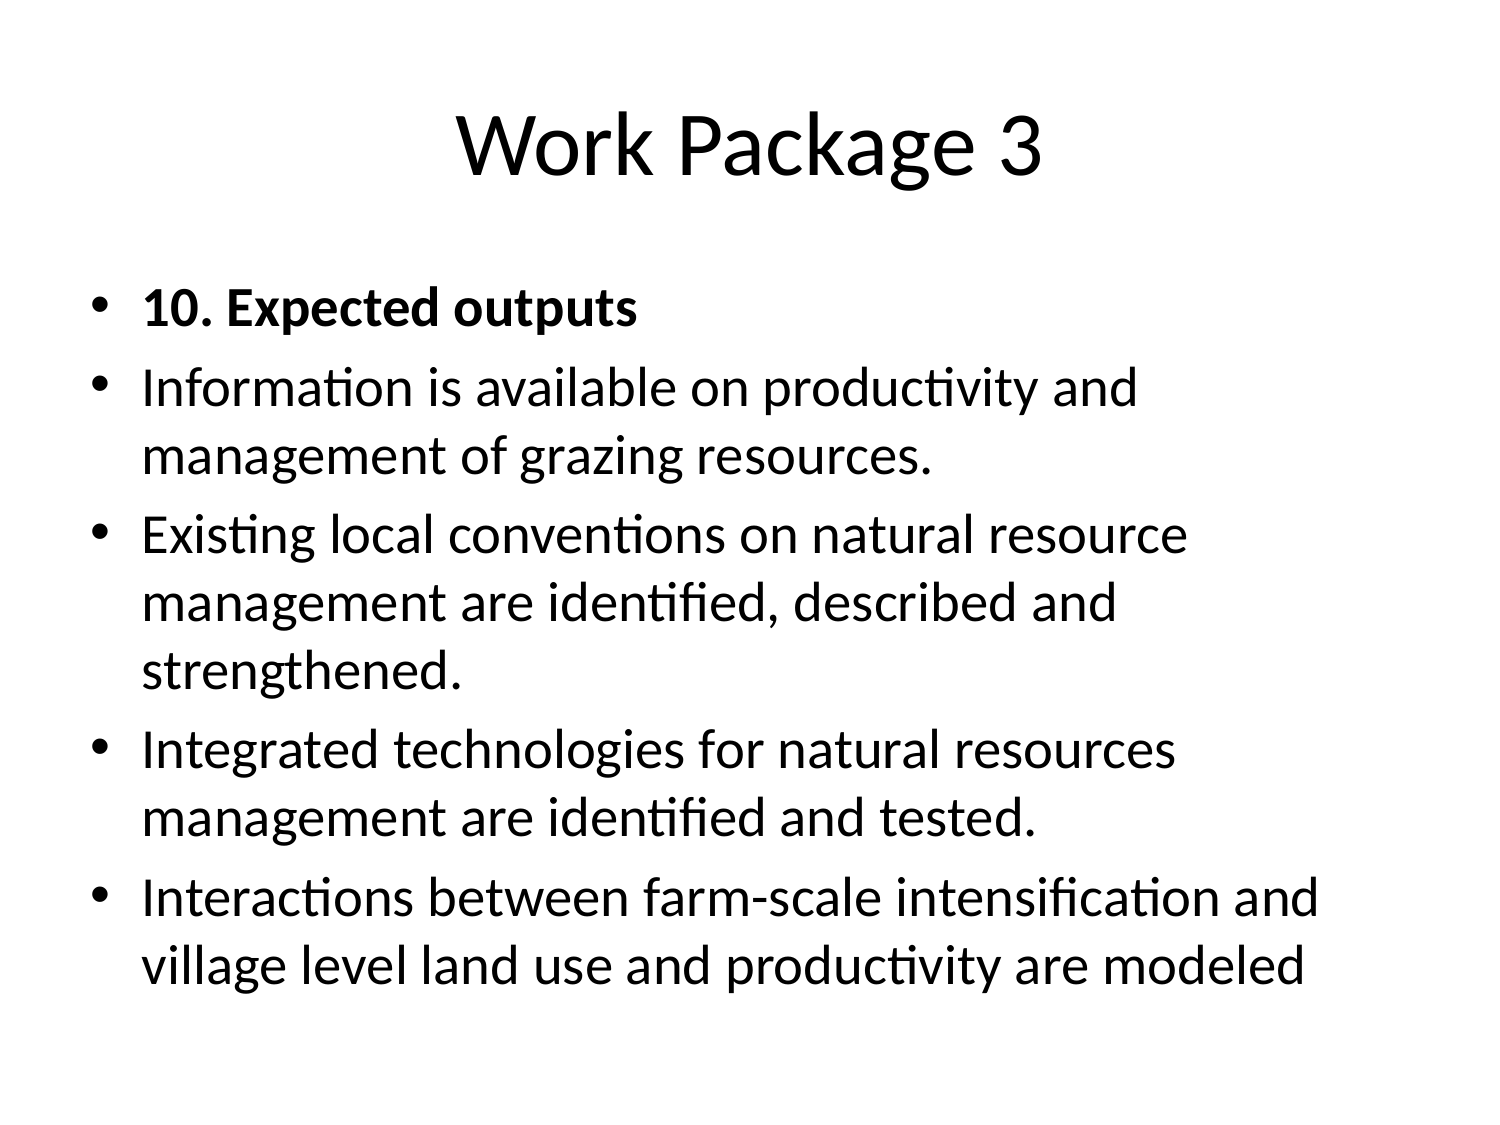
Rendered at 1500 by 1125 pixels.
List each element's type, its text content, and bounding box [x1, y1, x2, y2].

list 10. Expected outputs Information is available on productivity and management of grazing resources. Existing local conventions on natural resource management are identified, described and strengthened. Integrated technologies for natural resources management are identified and tested. Interactions between farm-scale intensification and village level land use and productivity are modeled [75, 262, 1425, 1005]
title Work Package 3 [75, 45, 1425, 233]
